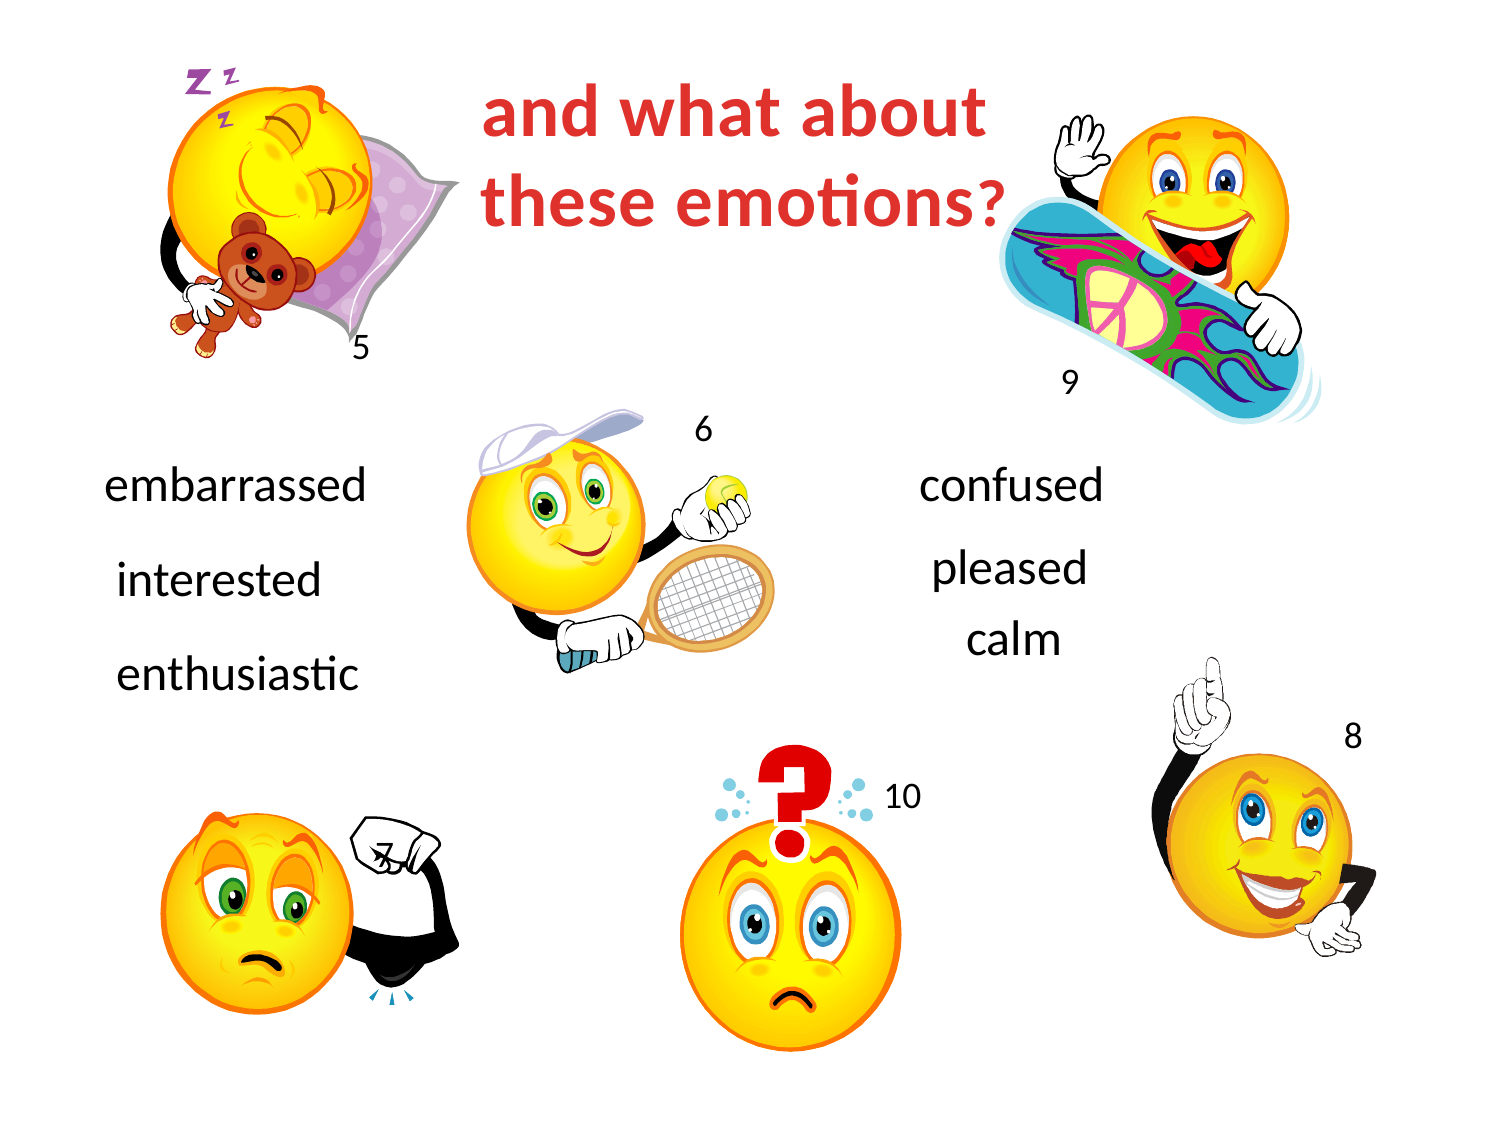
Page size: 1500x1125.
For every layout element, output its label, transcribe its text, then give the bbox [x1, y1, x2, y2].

text_box embarrassed [89, 444, 384, 520]
text_box pleased [916, 527, 1104, 602]
text_box confused [904, 444, 1120, 520]
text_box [466, 396, 776, 674]
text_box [678, 739, 937, 1053]
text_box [1151, 656, 1379, 958]
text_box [997, 113, 1323, 426]
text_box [159, 66, 462, 376]
text_box enthusiastic [101, 633, 375, 709]
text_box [159, 810, 461, 1016]
text_box interested [101, 538, 338, 614]
text_box calm [951, 602, 1078, 673]
text_box and what about these emotions? [454, 54, 1034, 250]
